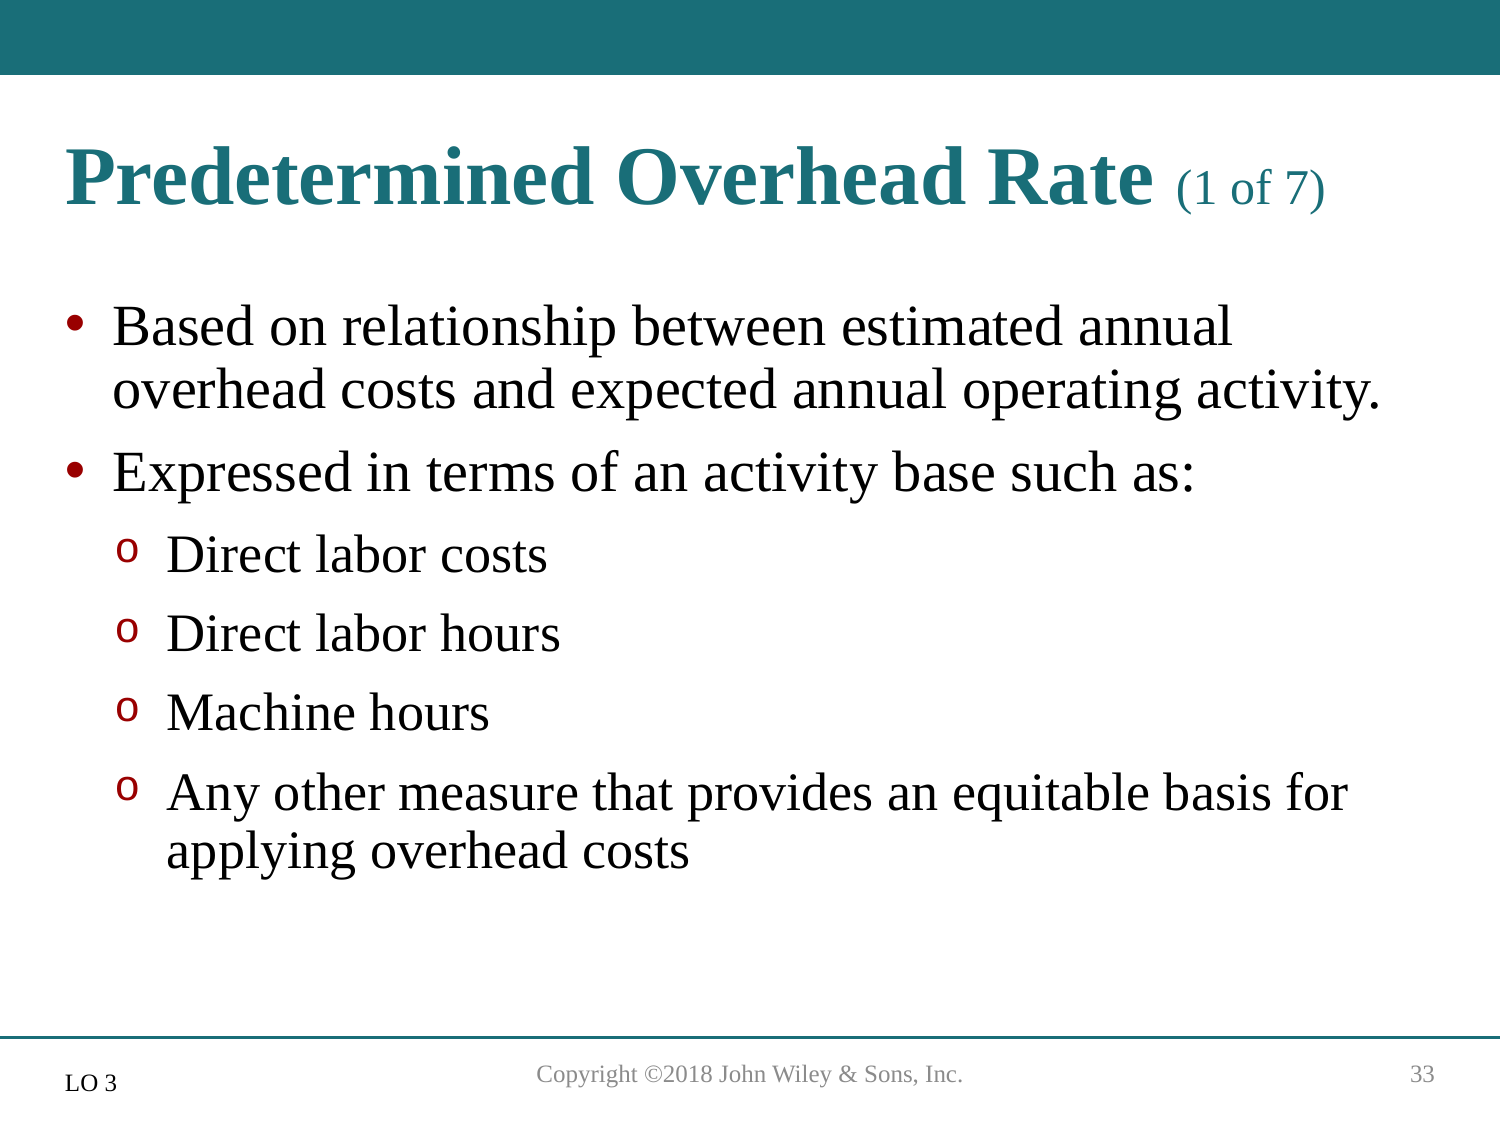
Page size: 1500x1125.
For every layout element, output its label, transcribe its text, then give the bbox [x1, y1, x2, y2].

footer Copyright ©2018 John Wiley & Sons, Inc. [496, 1042, 1004, 1103]
slide_number 33 [1059, 1042, 1450, 1103]
list L O 3 [50, 1062, 150, 1113]
title Predetermined Overhead Rate (1 of 7) [50, 125, 1450, 238]
list Based on relationship between estimated annual overhead costs and expected annual operating activity. Expressed in terms of an activity base such as: Direct labor costs Direct labor hours Machine hours Any other measure that provides an equitable basis for applying overhead costs [50, 287, 1450, 938]
